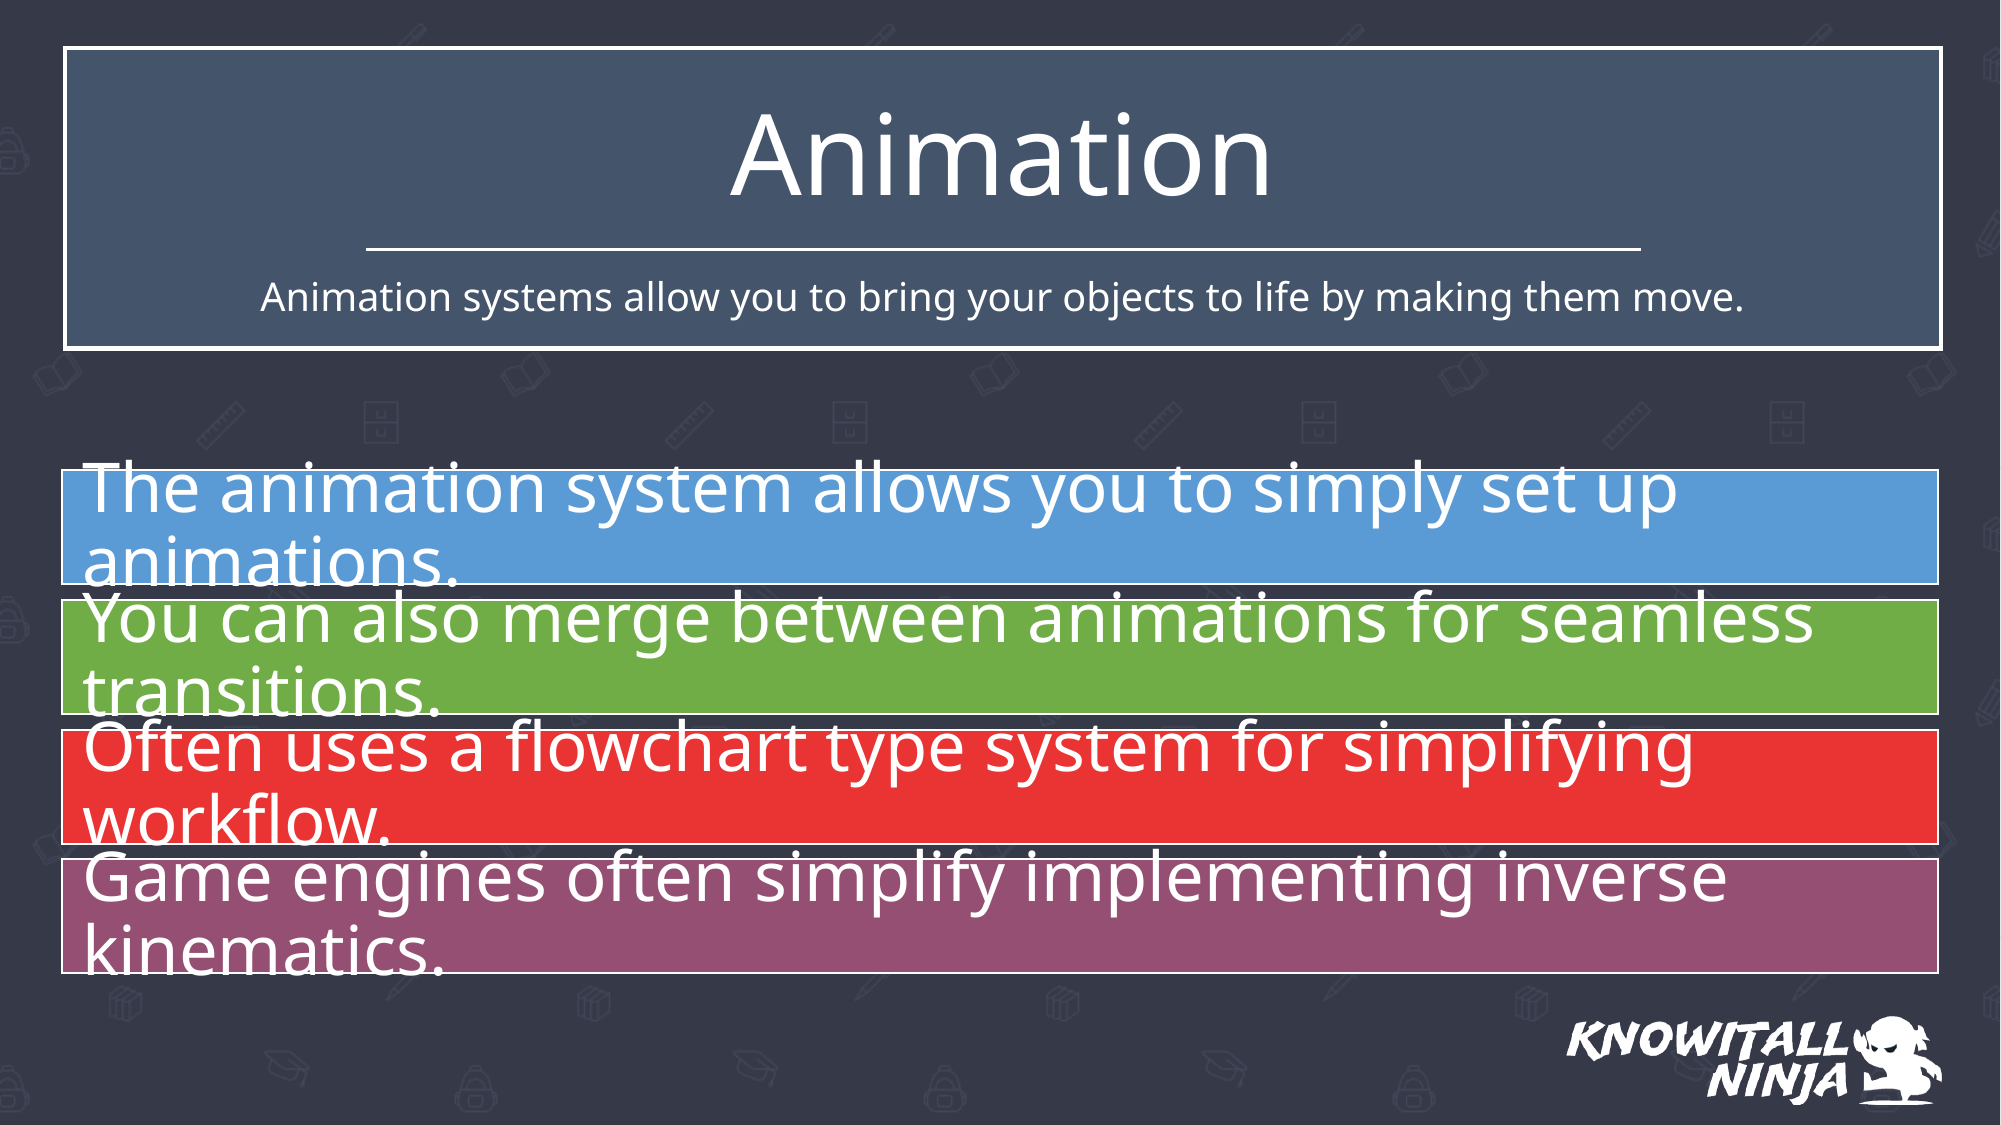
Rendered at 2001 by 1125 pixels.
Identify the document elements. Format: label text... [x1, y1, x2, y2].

picture [0, 0, 2001, 1125]
list Animation systems allow you to bring your objects to life by making them move. [140, 269, 1866, 349]
title Animation [140, 48, 1866, 269]
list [61, 451, 1939, 992]
